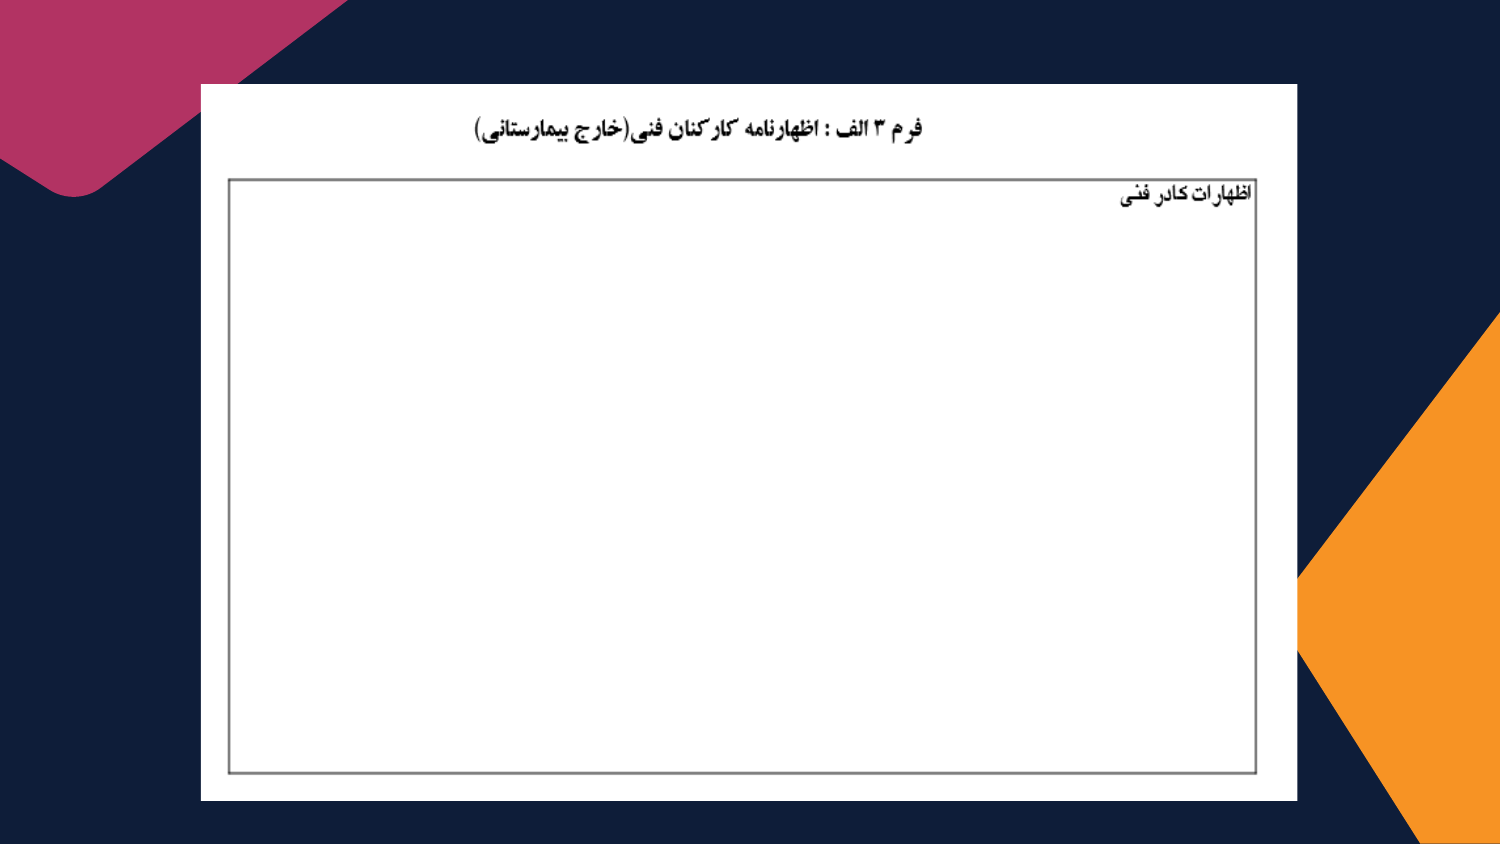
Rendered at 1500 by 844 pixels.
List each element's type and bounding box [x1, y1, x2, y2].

picture [200, 84, 1298, 801]
